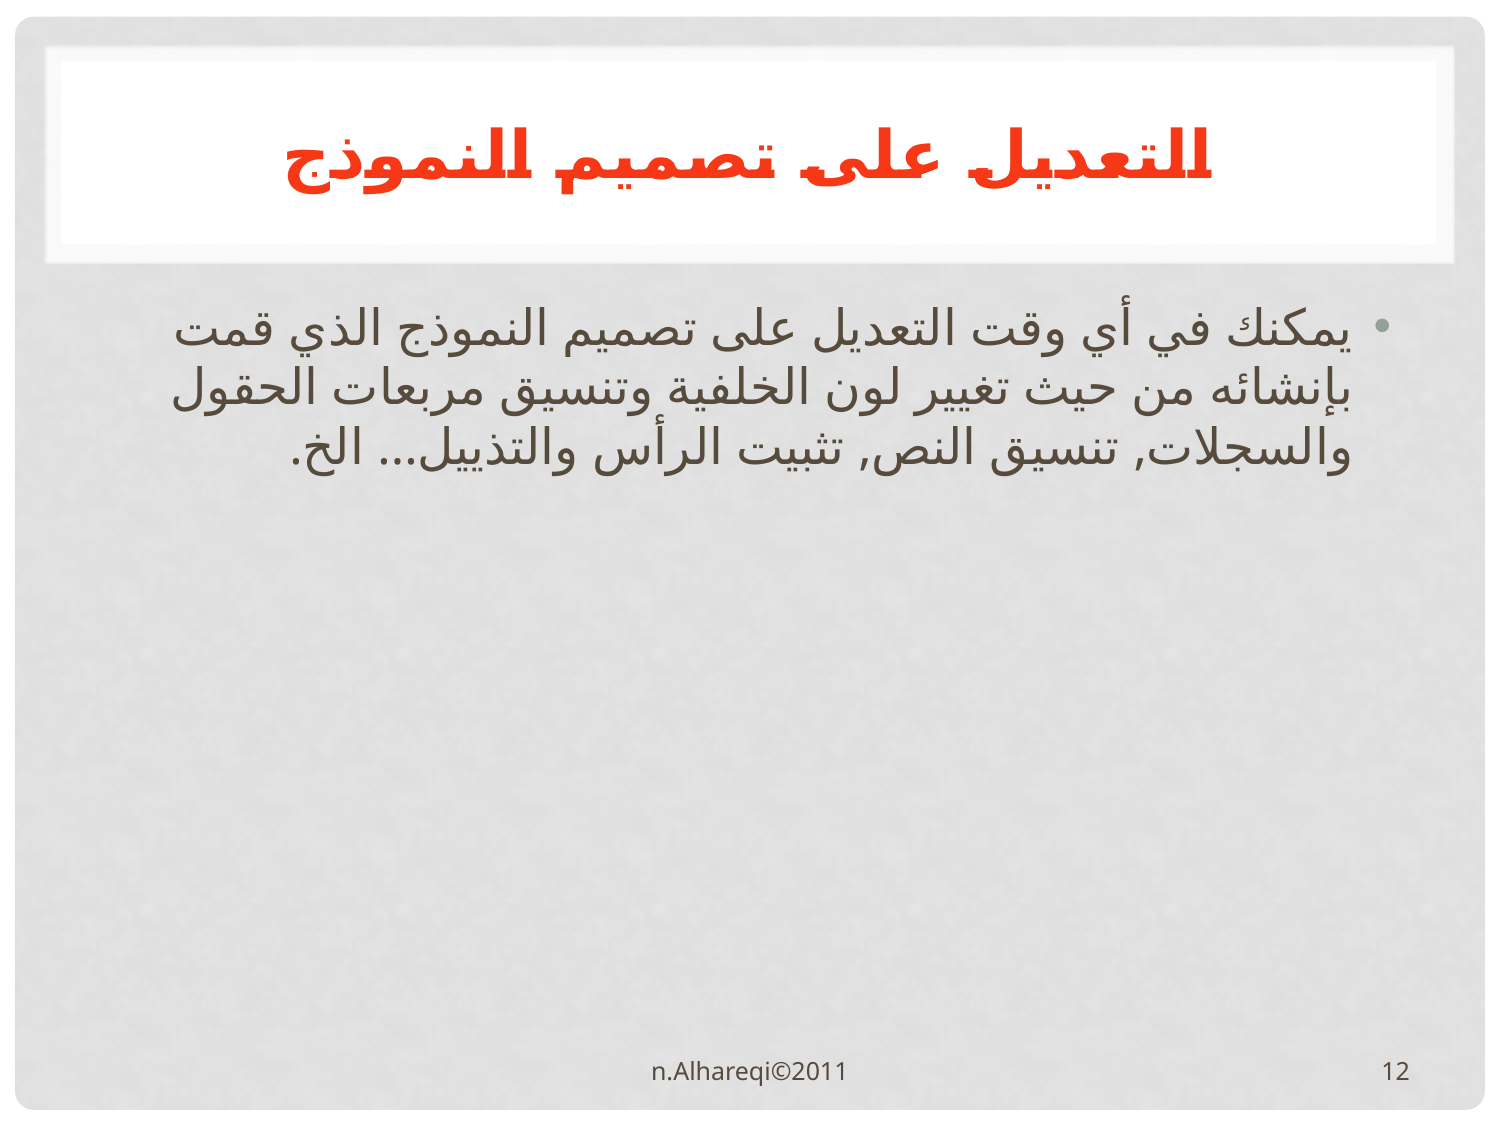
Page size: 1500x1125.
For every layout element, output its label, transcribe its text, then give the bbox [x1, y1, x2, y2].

title التعديل على تصميم النموذج [69, 66, 1425, 238]
slide_number 12 [1074, 1042, 1425, 1103]
list يمكنك في أي وقت التعديل على تصميم النموذج الذي قمت بإنشائه من حيث تغيير لون الخلفية وتنسيق مربعات الحقول والسجلات, تنسيق النص, تثبيت الرأس والتذييل... الخ. [75, 287, 1425, 1005]
footer n.Alhareqi©2011 [512, 1042, 988, 1103]
